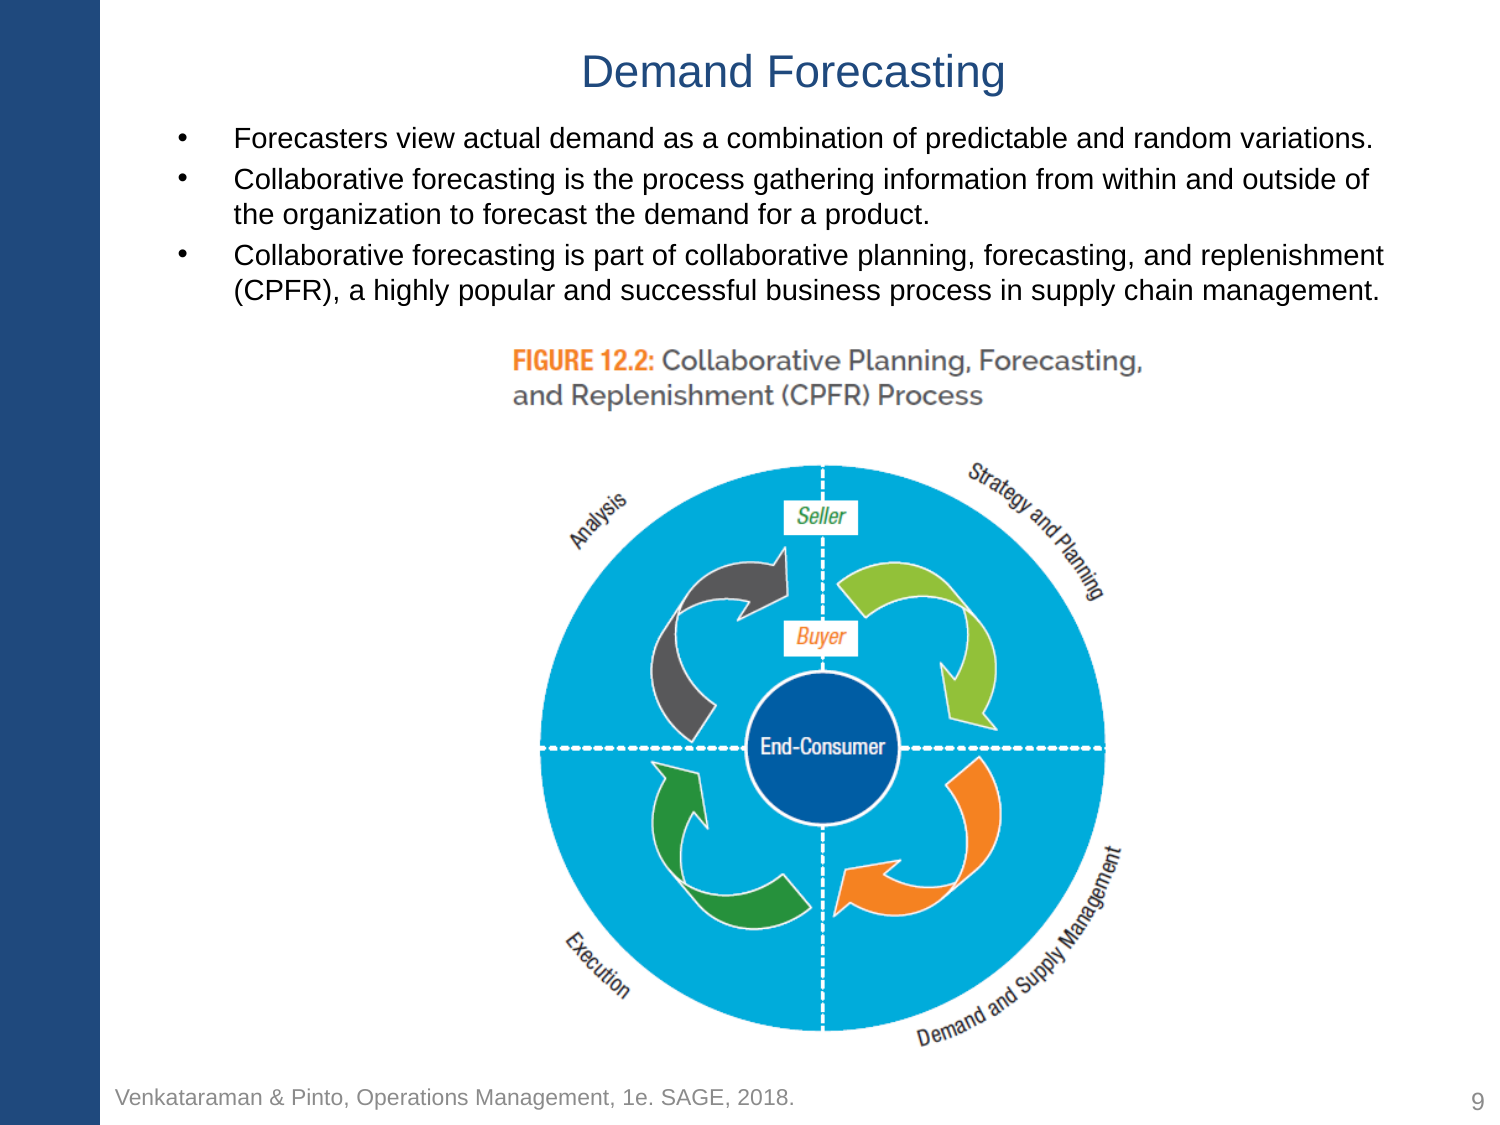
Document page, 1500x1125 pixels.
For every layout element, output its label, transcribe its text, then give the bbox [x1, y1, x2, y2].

slide_number 9 [1425, 1074, 1500, 1125]
picture [503, 337, 1176, 1068]
list Forecasters view actual demand as a combination of predictable and random variations. Collaborative forecasting is the process gathering information from within and outside of the organization to forecast the demand for a product. Collaborative forecasting is part of collaborative planning, forecasting, and replenishment (CPFR), a highly popular and successful business process in supply chain management. [162, 111, 1425, 337]
footer Venkataraman & Pinto, Operations Management, 1e. SAGE, 2018. [99, 1074, 1250, 1122]
title Demand Forecasting [162, 0, 1425, 111]
